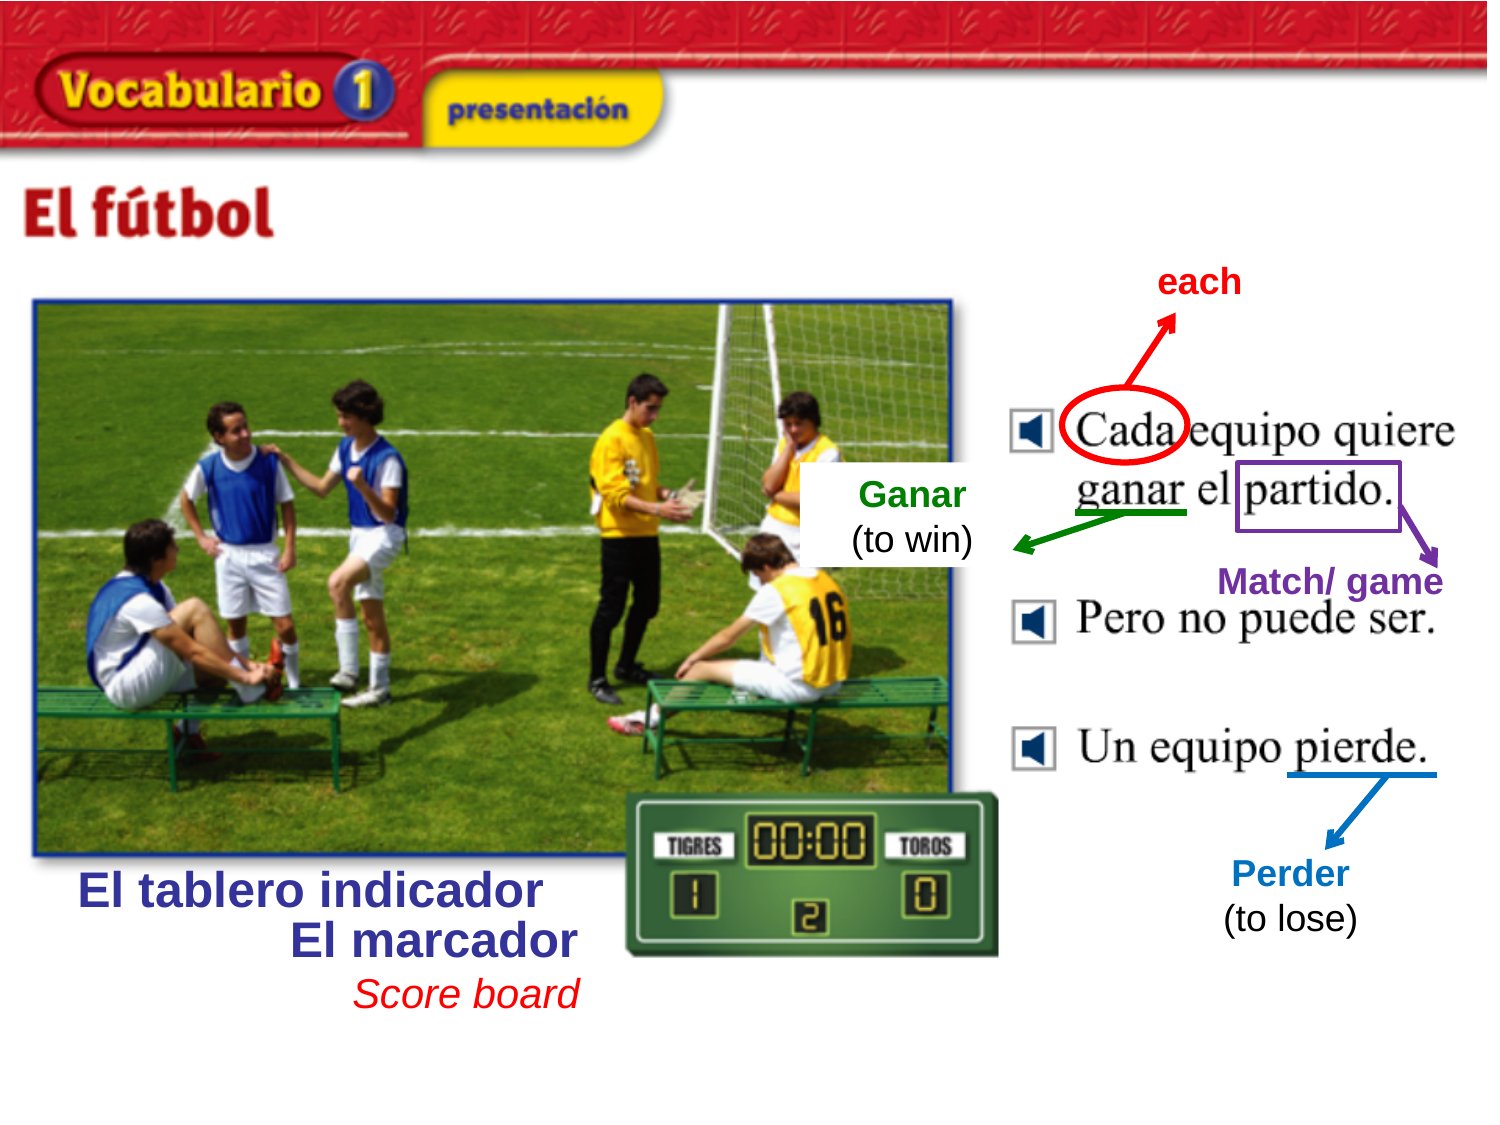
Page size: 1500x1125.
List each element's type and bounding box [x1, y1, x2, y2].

text_box [1399, 505, 1438, 569]
text_box [1125, 312, 1176, 388]
text_box [1012, 512, 1126, 551]
text_box [1324, 774, 1388, 851]
picture [0, 0, 1488, 1108]
